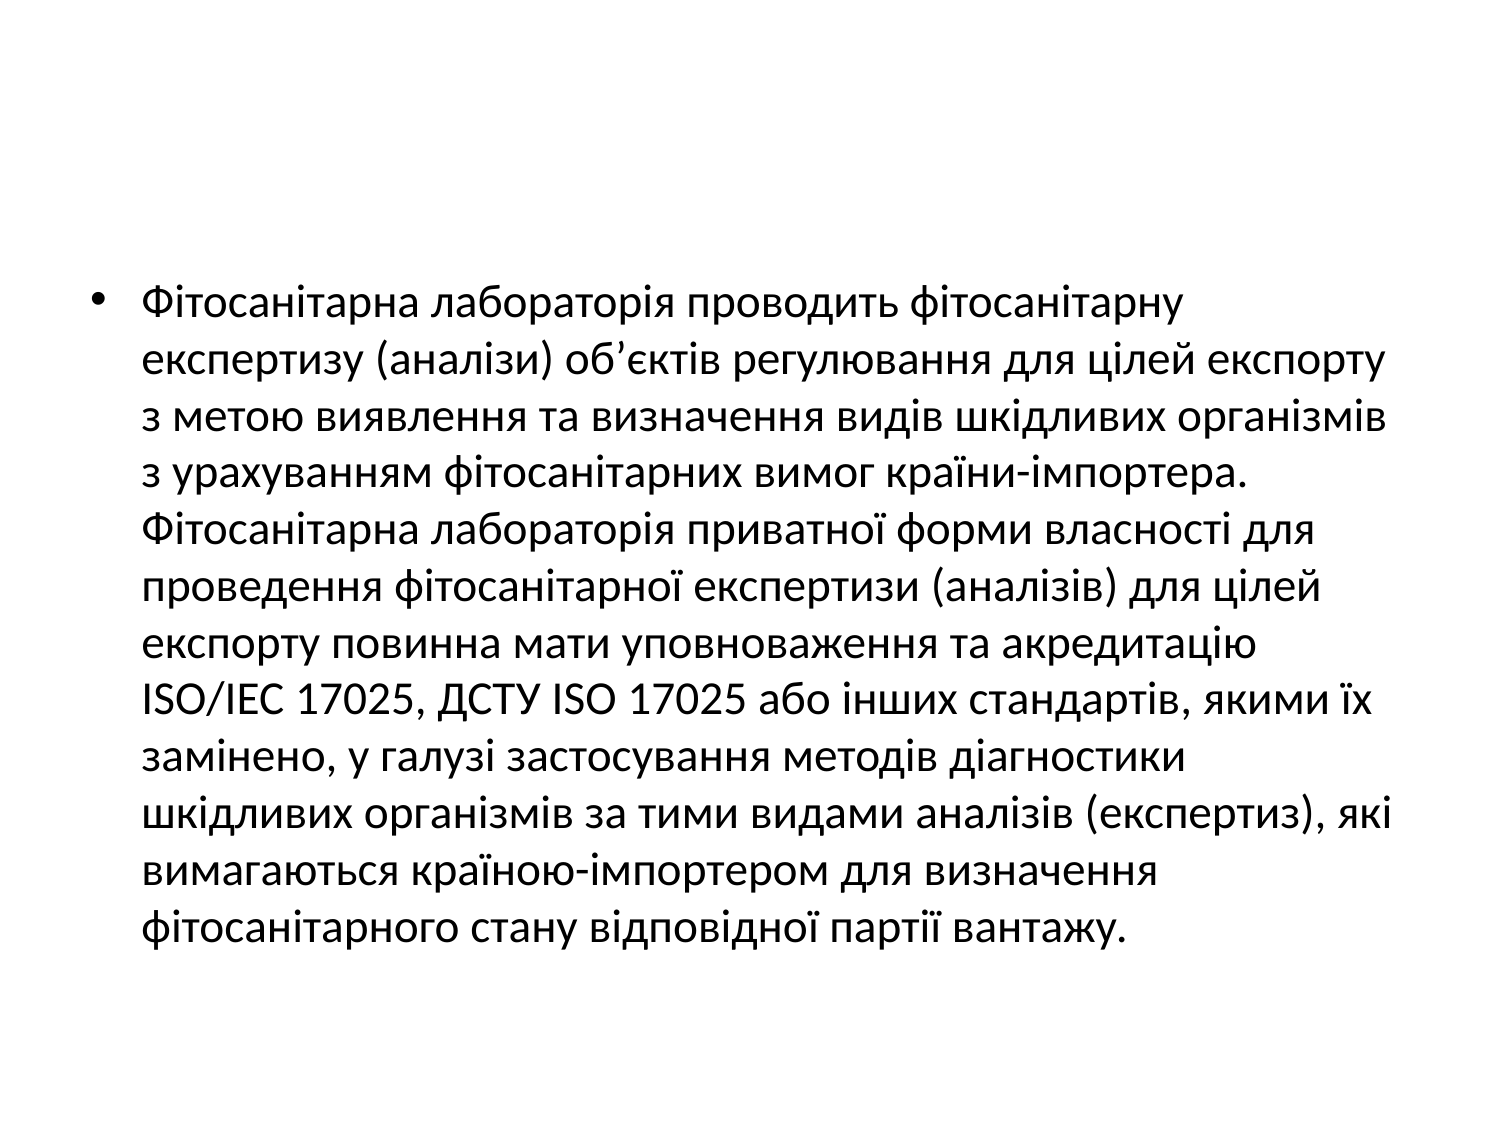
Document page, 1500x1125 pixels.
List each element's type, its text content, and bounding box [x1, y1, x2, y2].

list Фітосанітарна лабораторія проводить фітосанітарну експертизу (аналізи) об’єктів регулювання для цілей експорту з метою виявлення та визначення видів шкідливих організмів з урахуванням фітосанітарних вимог країни-імпортера. Фітосанітарна лабораторія приватної форми власності для проведення фітосанітарної експертизи (аналізів) для цілей експорту повинна мати уповноваження та акредитацію ISO/IEC 17025, ДСТУ ISO 17025 або інших стандартів, якими їх замінено, у галузі застосування методів діагностики шкідливих організмів за тими видами аналізів (експертиз), які вимагаються країною-імпортером для визначення фітосанітарного стану відповідної партії вантажу. [75, 262, 1425, 1005]
